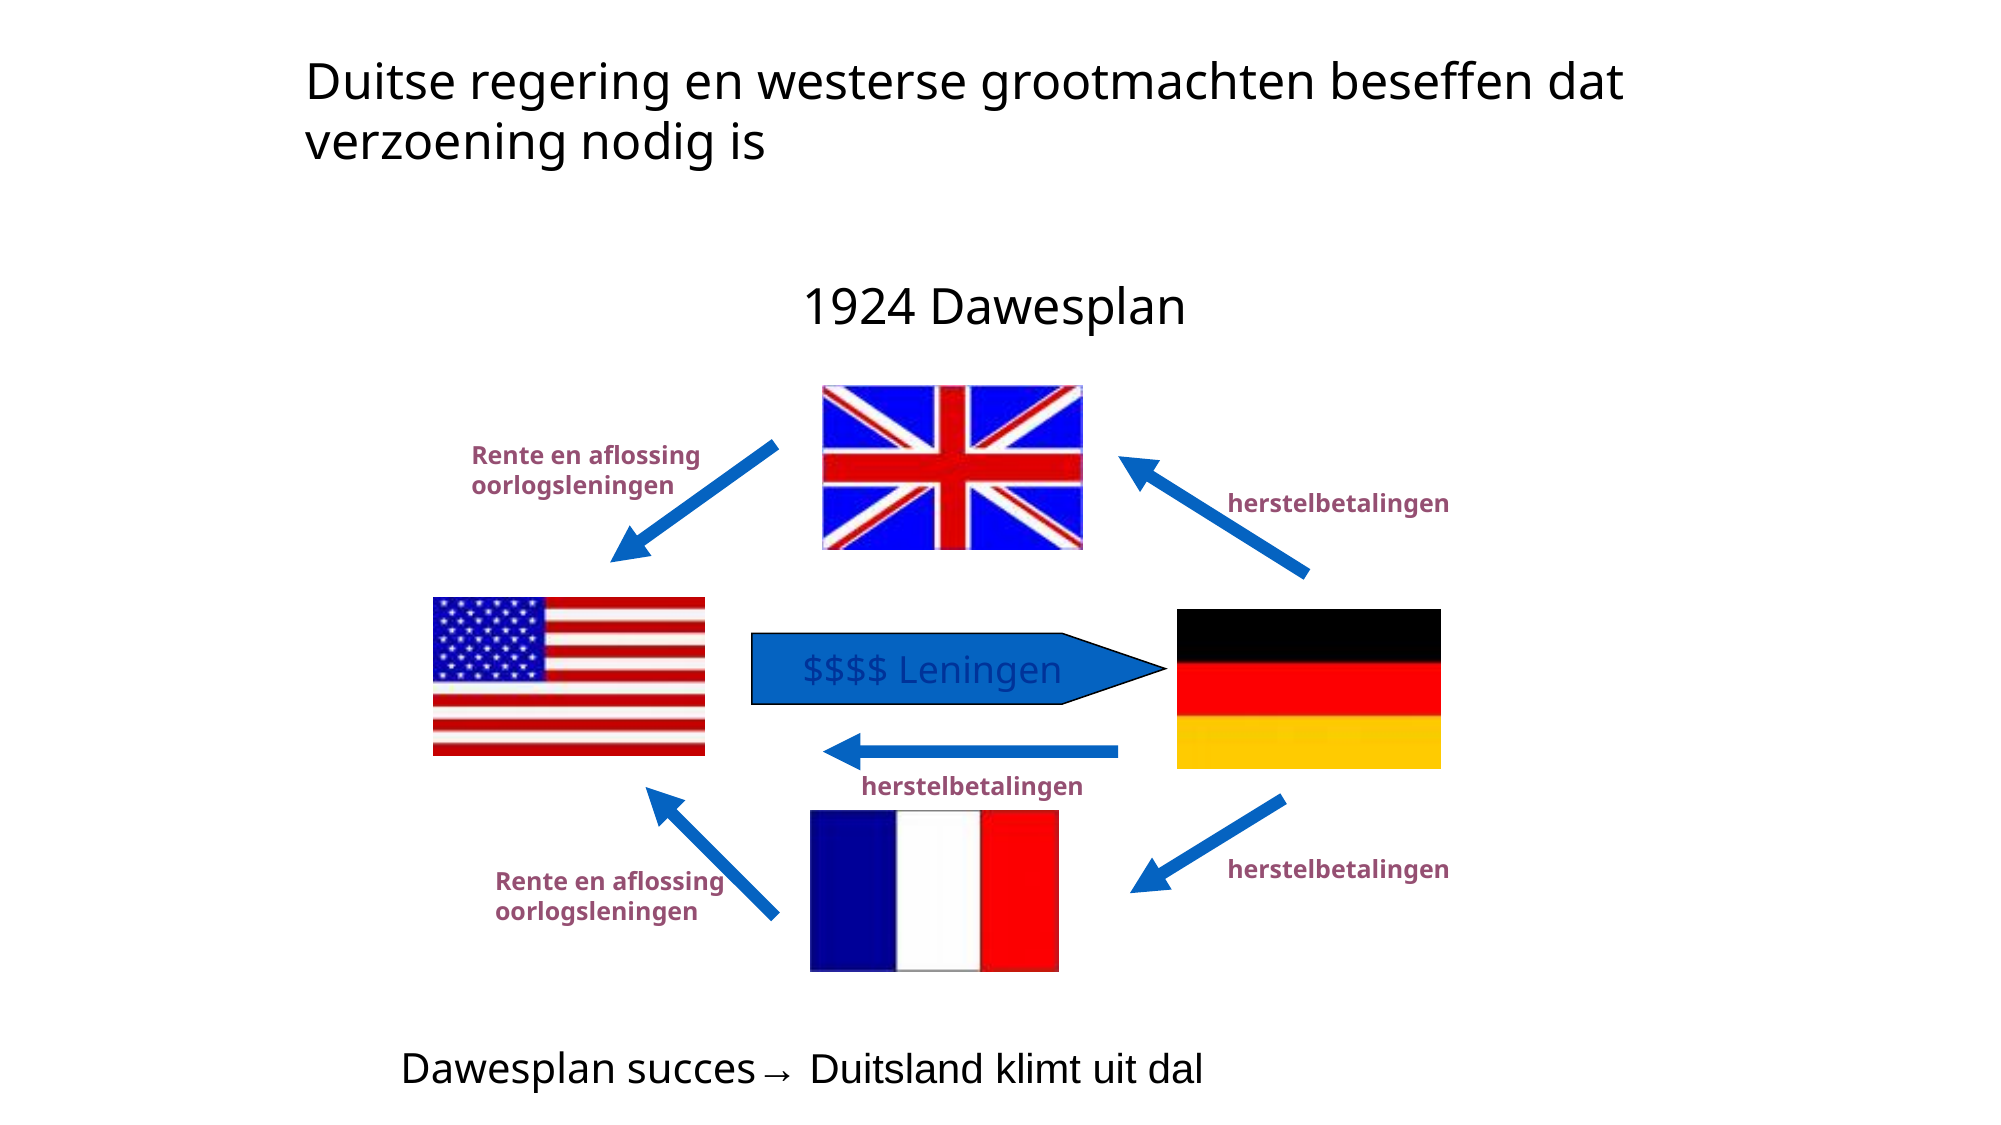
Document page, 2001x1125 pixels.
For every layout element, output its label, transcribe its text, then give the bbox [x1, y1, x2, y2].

text_box herstelbetalingen [1212, 479, 1485, 525]
text_box Rente en aflossing oorlogsleningen [456, 432, 776, 508]
picture [433, 597, 705, 756]
text_box [1118, 456, 1212, 516]
picture [822, 385, 1083, 550]
text_box [1129, 798, 1284, 894]
text_box 1924 Dawesplan [787, 267, 1213, 342]
text_box herstelbetalingen [846, 763, 1119, 808]
picture [810, 810, 1059, 973]
text_box [610, 508, 687, 563]
text_box Rente en aflossing oorlogsleningen [480, 857, 800, 933]
text_box [822, 745, 1119, 758]
text_box $$$$ Leningen [751, 633, 1166, 705]
text_box Duitse regering en westerse grootmachten beseffen dat verzoening nodig is [291, 42, 1662, 178]
text_box herstelbetalingen [1212, 846, 1485, 891]
picture [1177, 609, 1441, 769]
text_box Dawesplan succes→ Duitsland klimt uit dal [385, 1034, 1449, 1100]
text_box [645, 786, 716, 857]
